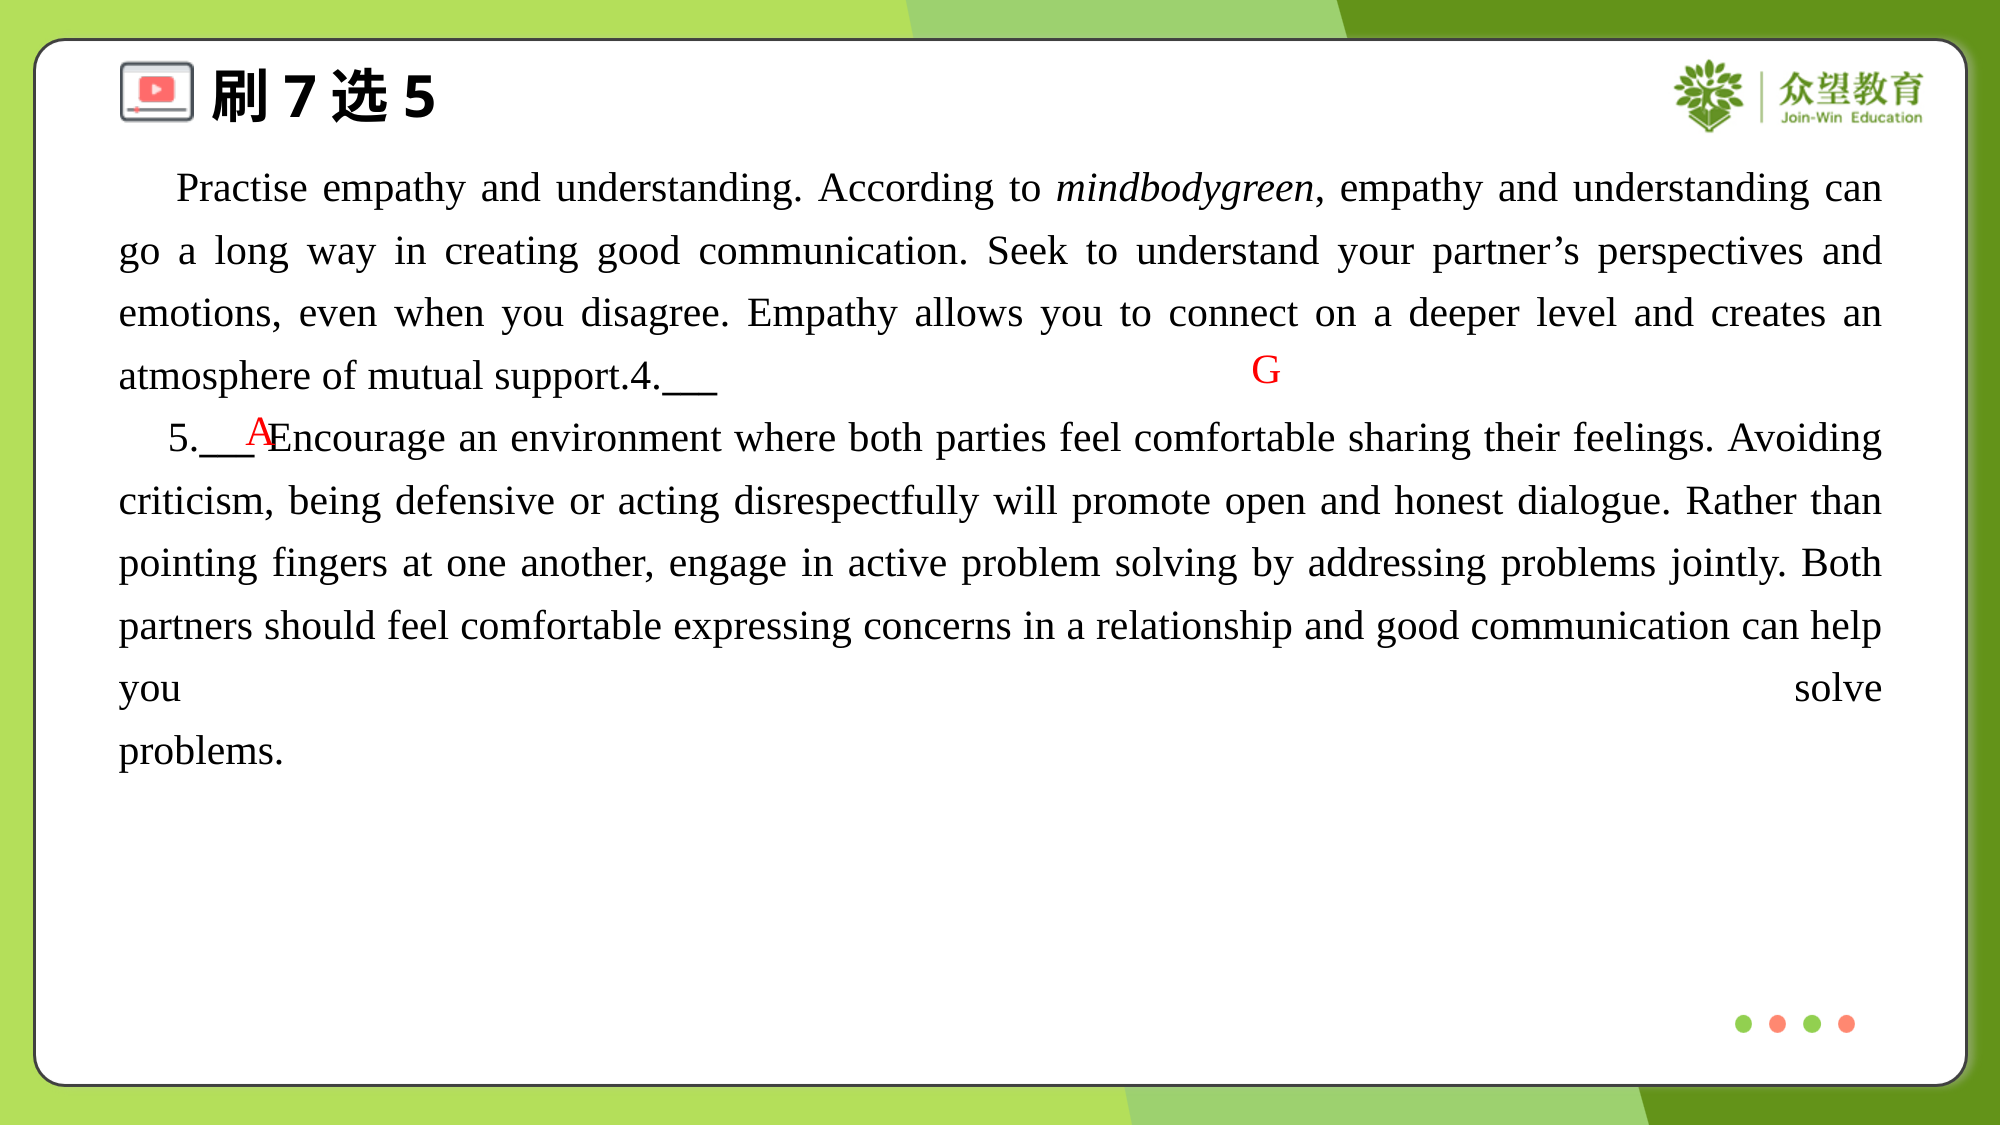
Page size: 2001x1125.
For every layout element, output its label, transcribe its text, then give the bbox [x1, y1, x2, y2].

picture [0, 0, 2000, 1125]
text_box G [1246, 328, 1287, 387]
text_box A [240, 391, 281, 449]
text_box Practise empathy and understanding. According to mindbodygreen, empathy and understanding can go a long way in creating good communication. Seek to understand your partner’s perspectives and emotions, even when you disagree. Empathy allows you to connect on a deeper level and creates an atmosphere of mutual support.4.___ 5.___ Encourage an environment where both parties feel comfortable sharing their feelings. Avoiding criticism, being defensive or acting disrespectfully will promote open and honest dialogue. Rather than pointing fingers at one another, engage in active problem solving by addressing problems jointly. Both partners should feel comfortable expressing concerns in a relationship and good communication can help you solve problems.#2.5 [118, 147, 1883, 704]
